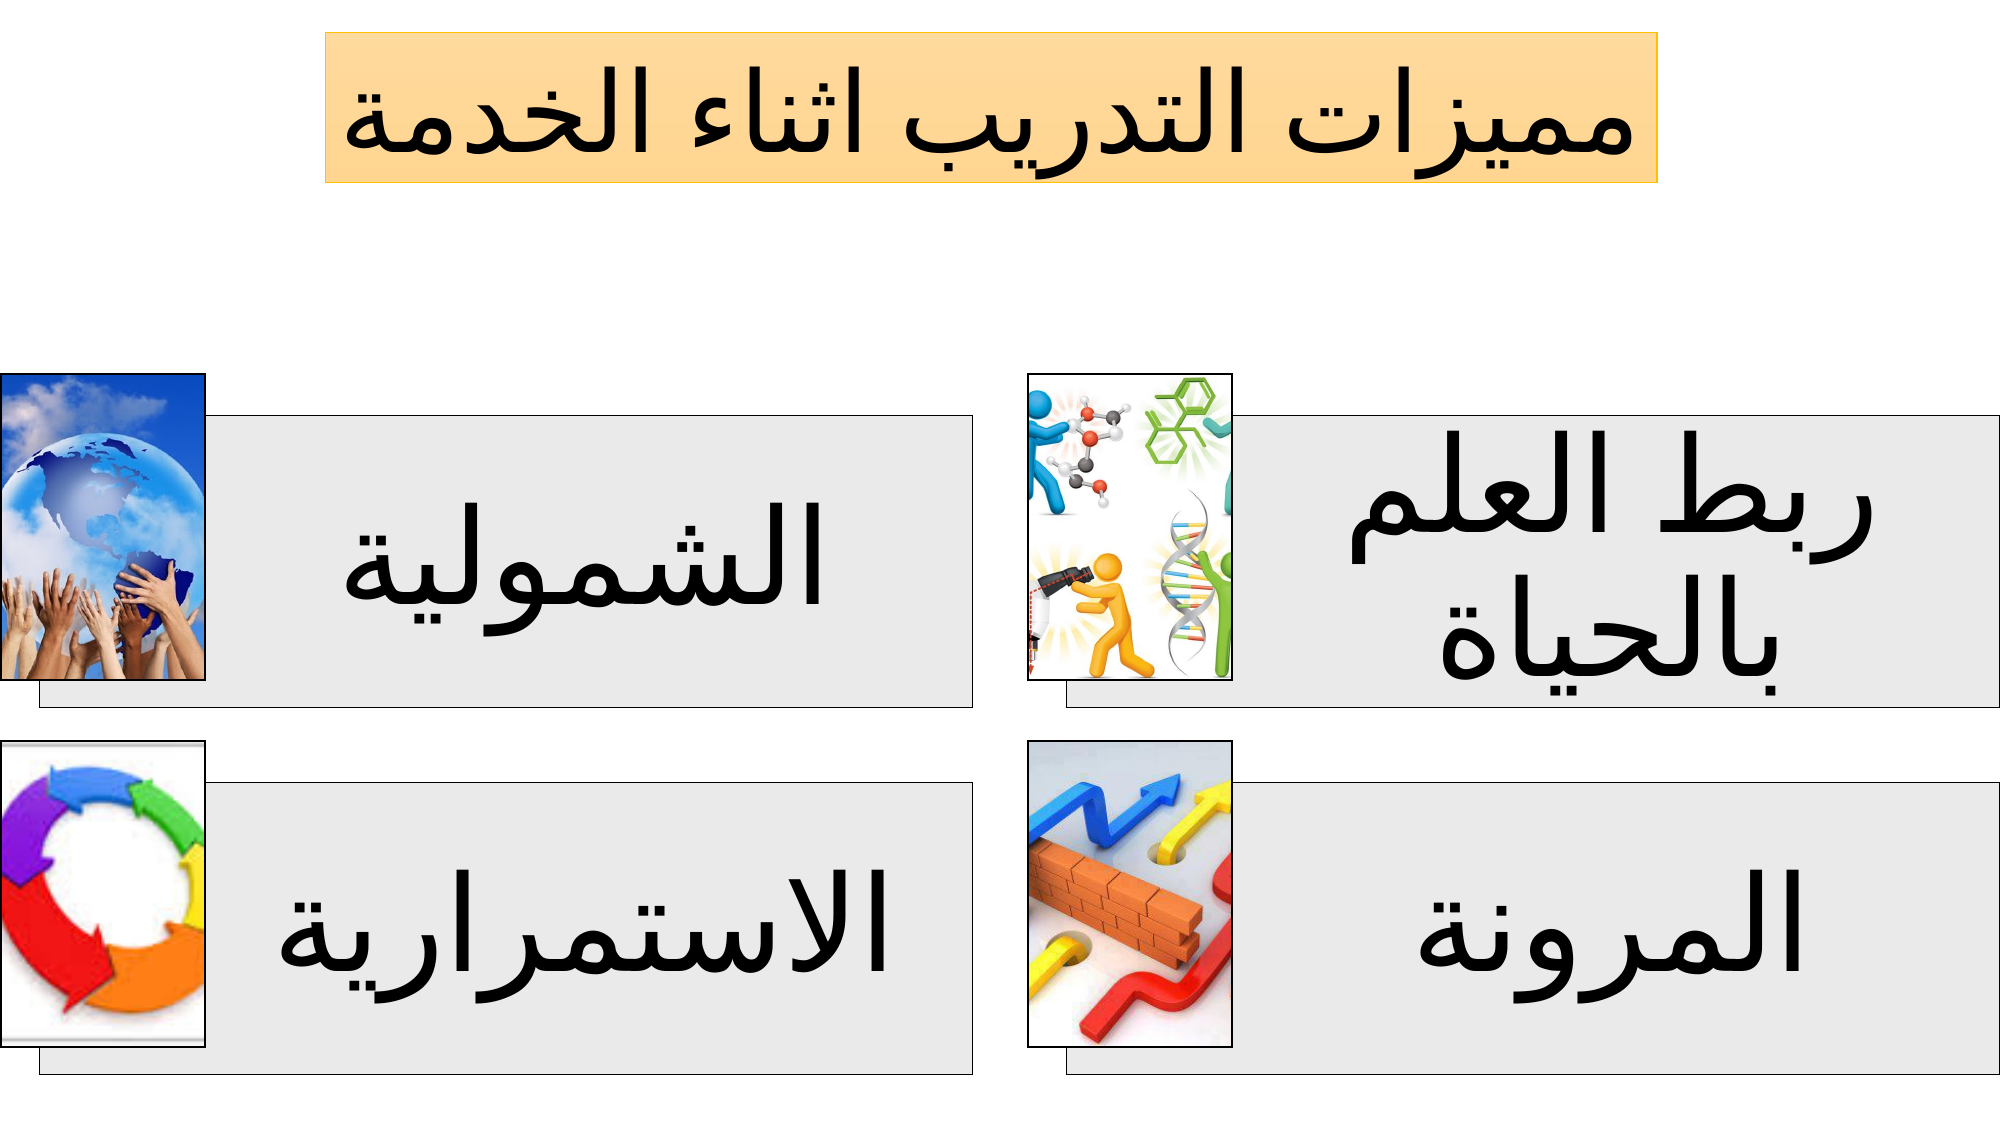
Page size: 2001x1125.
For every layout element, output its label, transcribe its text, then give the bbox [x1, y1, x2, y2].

text_box مميزات التدريب اثناء الخدمة [325, 32, 1658, 154]
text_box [0, 154, 2000, 1125]
